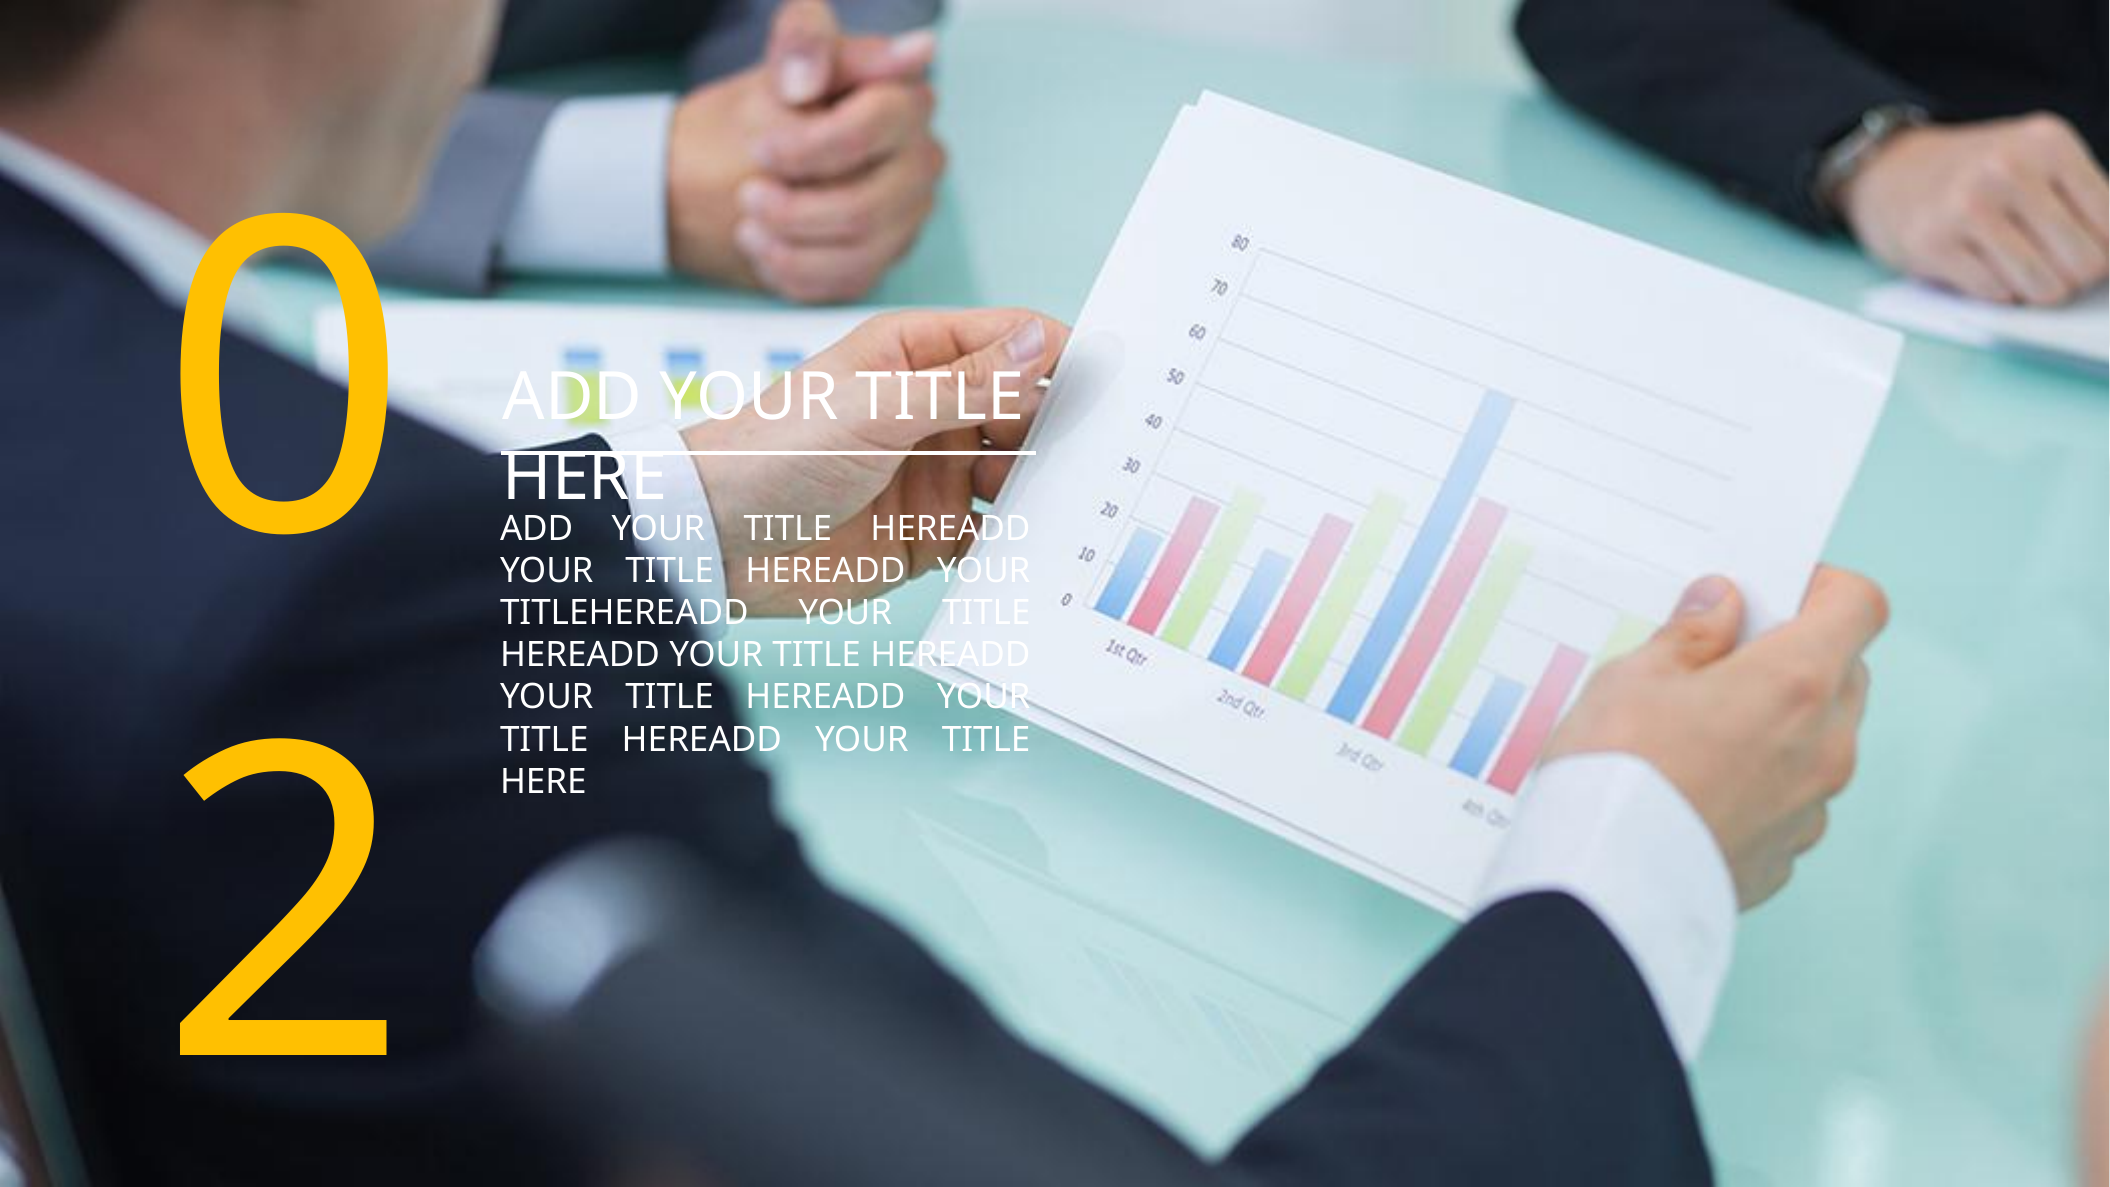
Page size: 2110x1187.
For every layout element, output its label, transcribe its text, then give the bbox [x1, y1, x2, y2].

text_box [0, 0, 2110, 1187]
text_box ADD YOUR TITLE HERE [487, 345, 1211, 520]
text_box ADD YOUR TITLE HEREADD YOUR TITLE HEREADD YOUR TITLEHEREADD YOUR TITLE HEREADD YOUR TITLE HEREADD YOUR TITLE HEREADD YOUR TITLE HEREADD YOUR TITLE HERE [485, 498, 1046, 808]
text_box 02 [145, 85, 675, 1150]
